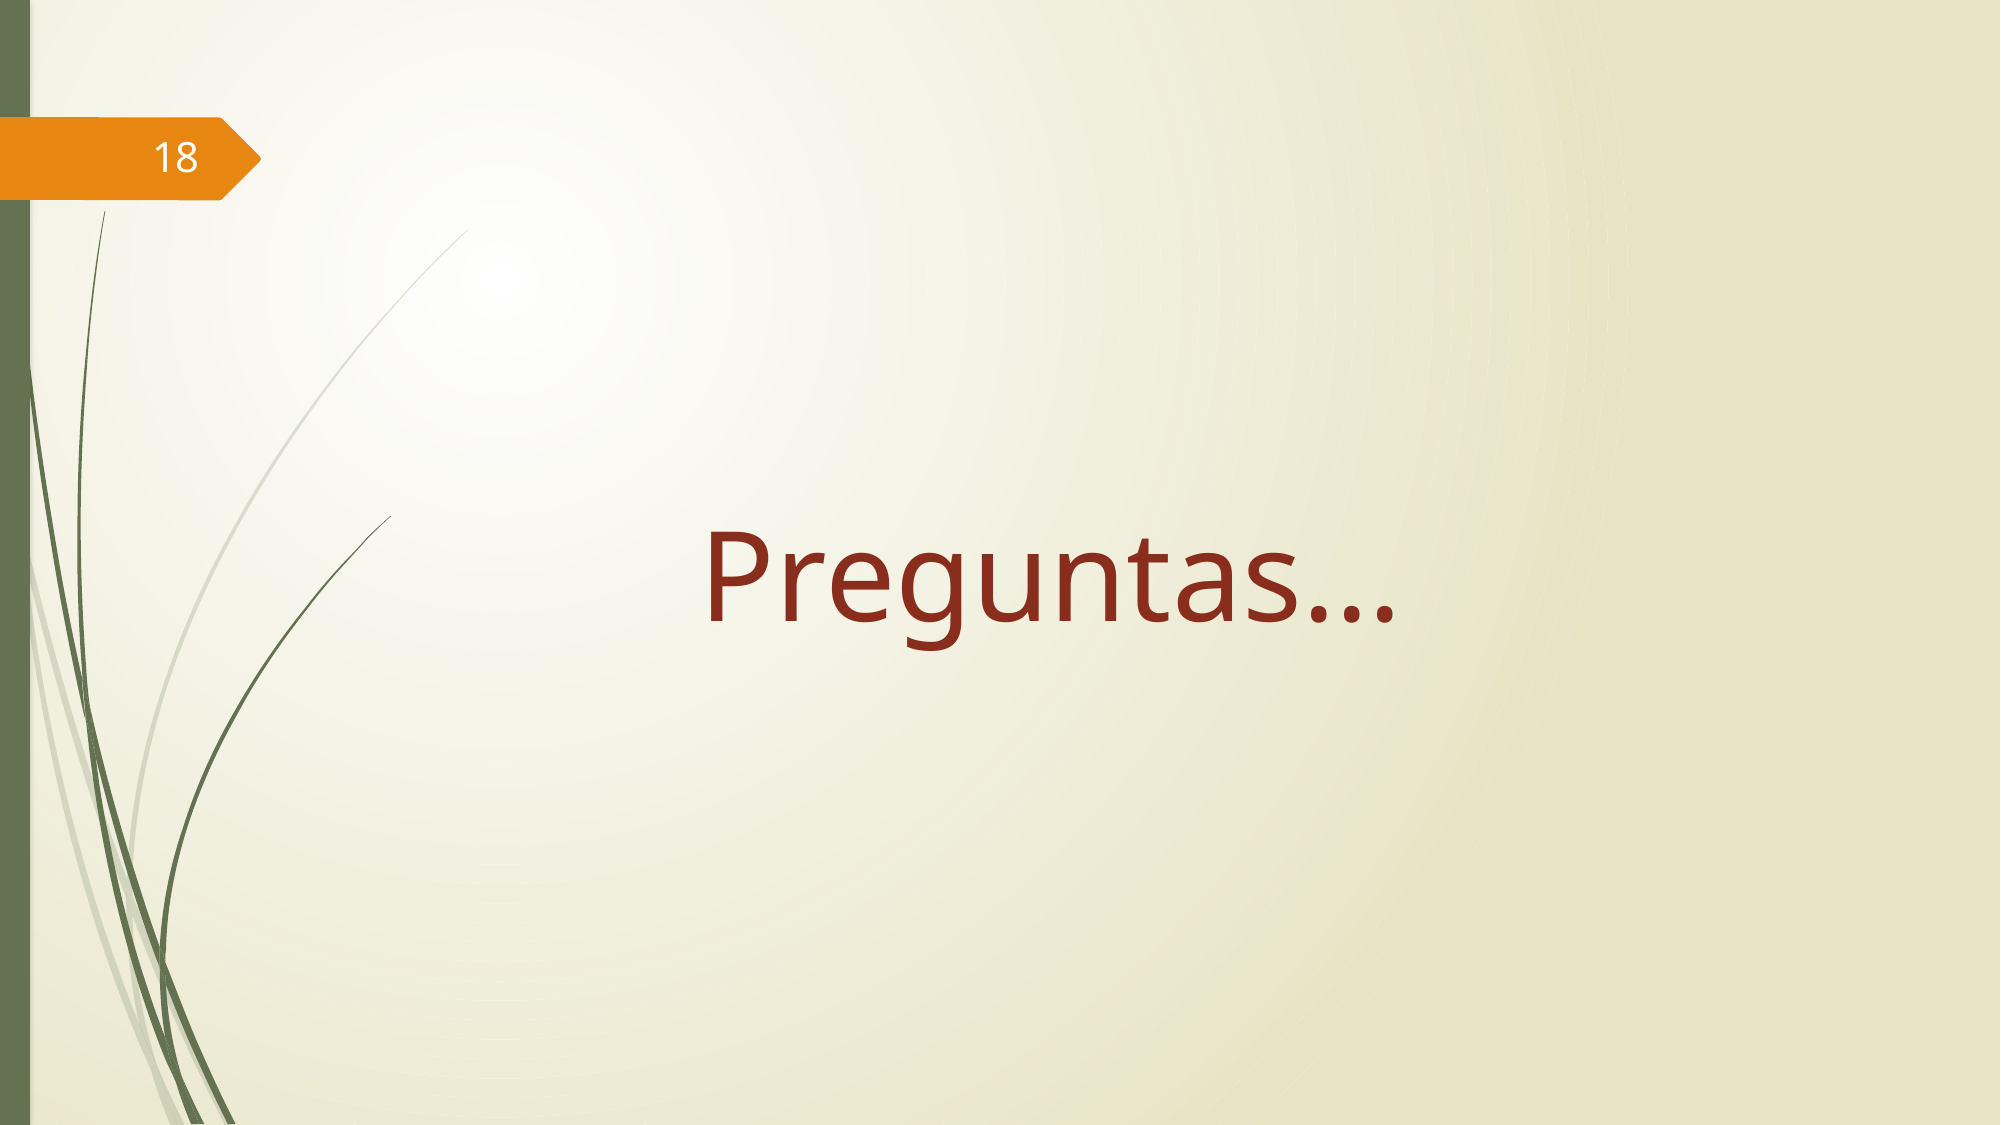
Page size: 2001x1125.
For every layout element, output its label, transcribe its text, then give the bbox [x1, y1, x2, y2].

slide_number 18 [87, 129, 216, 190]
text_box Preguntas... [685, 489, 1451, 655]
